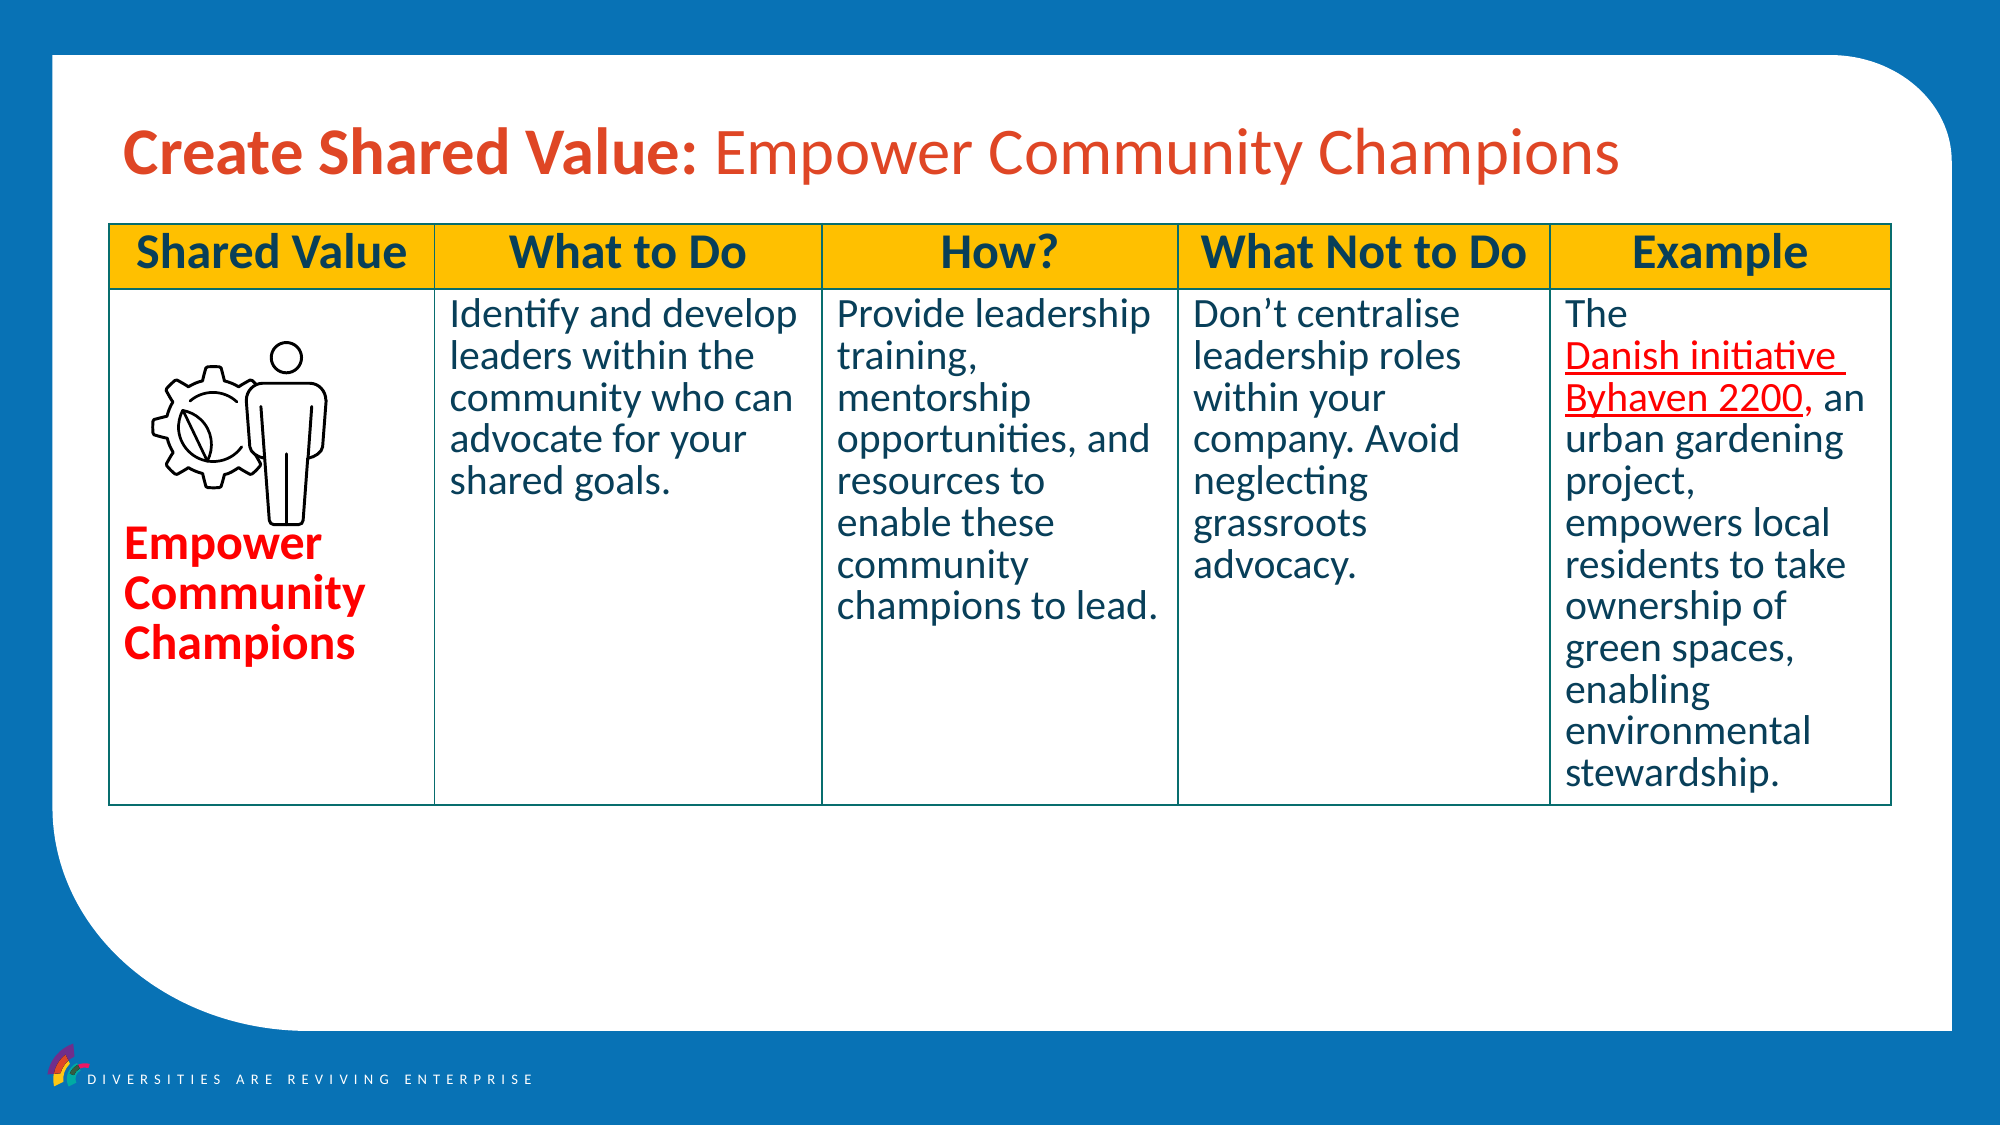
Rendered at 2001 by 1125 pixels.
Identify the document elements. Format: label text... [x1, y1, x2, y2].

table_cell The Danish initiative Byhaven 2200, an urban gardening project, empowers local residents to take ownership of green spaces, enabling environmental stewardship. [1551, 290, 1890, 804]
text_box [152, 342, 327, 525]
text_box Create Shared Value: Empower Community Champions [109, 109, 1848, 242]
table_header What to Do [435, 242, 821, 288]
table_cell Identify and develop leaders within the community who can advocate for your shared goals. [435, 290, 821, 804]
table_header How? [823, 242, 1177, 288]
table_cell Provide leadership training, mentorship opportunities, and resources to enable these community champions to lead. [823, 290, 1177, 804]
table_cell Don’t centralise leadership roles within your company. Avoid neglecting grassroots advocacy. [1179, 290, 1549, 804]
table_header What Not to Do [1179, 242, 1549, 288]
table_cell Empower Community Champions [110, 290, 434, 804]
table_header Shared Value [110, 242, 434, 288]
table_header Example [1551, 225, 1890, 288]
